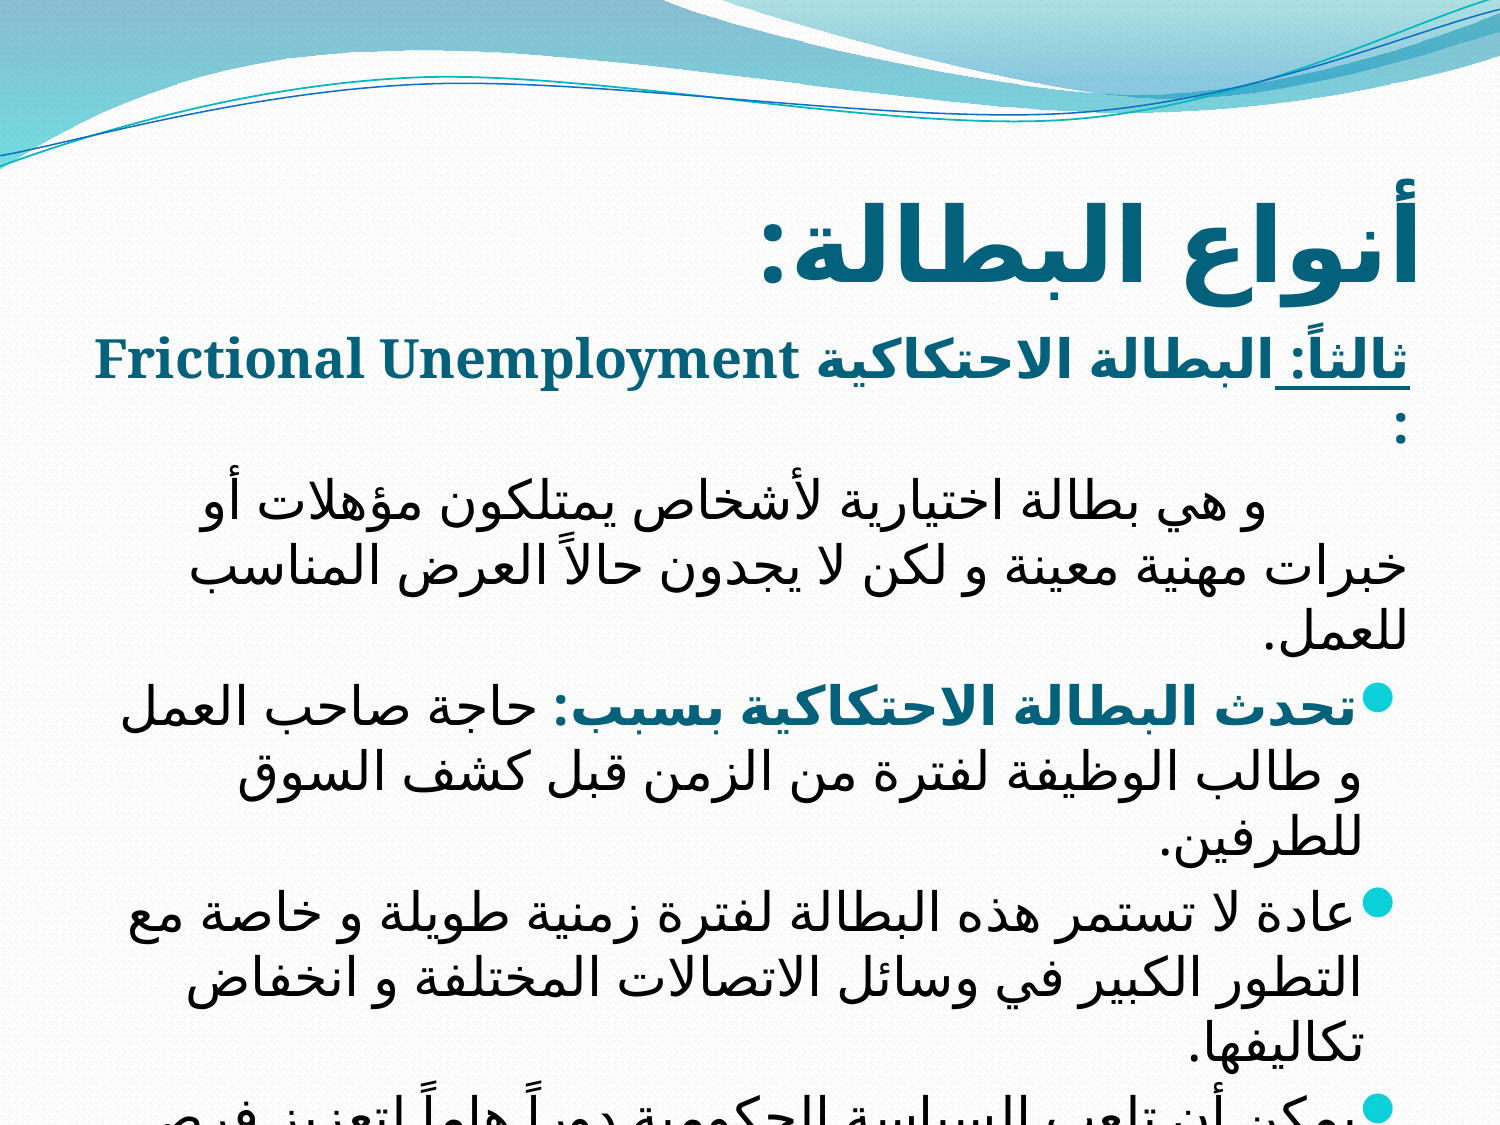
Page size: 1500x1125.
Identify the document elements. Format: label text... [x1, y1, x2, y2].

list ثالثاً: البطالة الاحتكاكية Frictional Unemployment : و هي بطالة اختيارية لأشخاص يمتلكون مؤهلات أو خبرات مهنية معينة و لكن لا يجدون حالاً العرض المناسب للعمل. تحدث البطالة الاحتكاكية بسبب: حاجة صاحب العمل و طالب الوظيفة لفترة من الزمن قبل كشف السوق للطرفين. عادة لا تستمر هذه البطالة لفترة زمنية طويلة و خاصة مع التطور الكبير في وسائل الاتصالات المختلفة و انخفاض تكاليفها. يمكن أن تلعب السياسة الحكومية دوراً هاماً لتعزيز فرص العمل و زيادة التشغيل مثل: تأسيس وكالات حكومية للتشغيل، إعداد برامج للتدريب و التأهيل، تسهيل إجراءات نقل العمال من نشاطات راكدة لمتنامية. [75, 317, 1425, 1038]
footer [437, 1042, 988, 1103]
title أنواع البطالة: [75, 115, 1425, 303]
